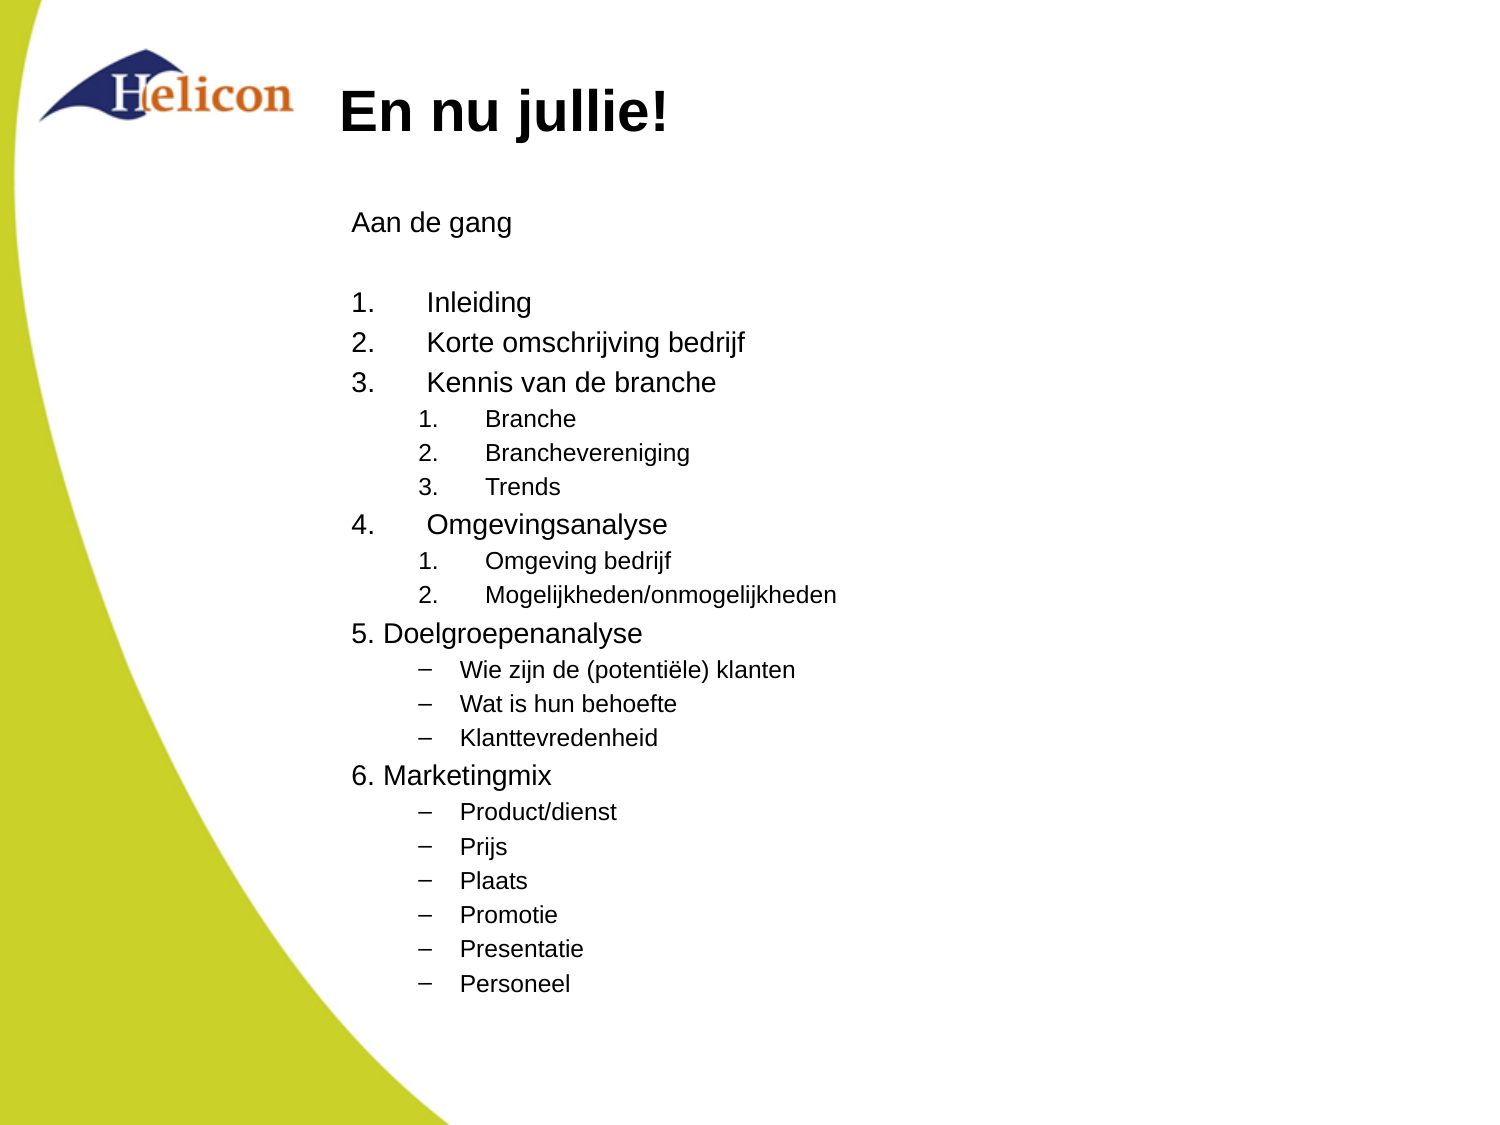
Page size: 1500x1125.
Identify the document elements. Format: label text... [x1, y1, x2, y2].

list Aan de gang Inleiding Korte omschrijving bedrijf Kennis van de branche Branche Branchevereniging Trends Omgevingsanalyse Omgeving bedrijf Mogelijkheden/onmogelijkheden 5. Doelgroepenanalyse Wie zijn de (potentiële) klanten Wat is hun behoefte Klanttevredenheid 6. Marketingmix Product/dienst Prijs Plaats Promotie Presentatie Personeel [336, 196, 1425, 1005]
picture [0, 0, 1500, 1125]
title En nu jullie! [324, 54, 1415, 161]
